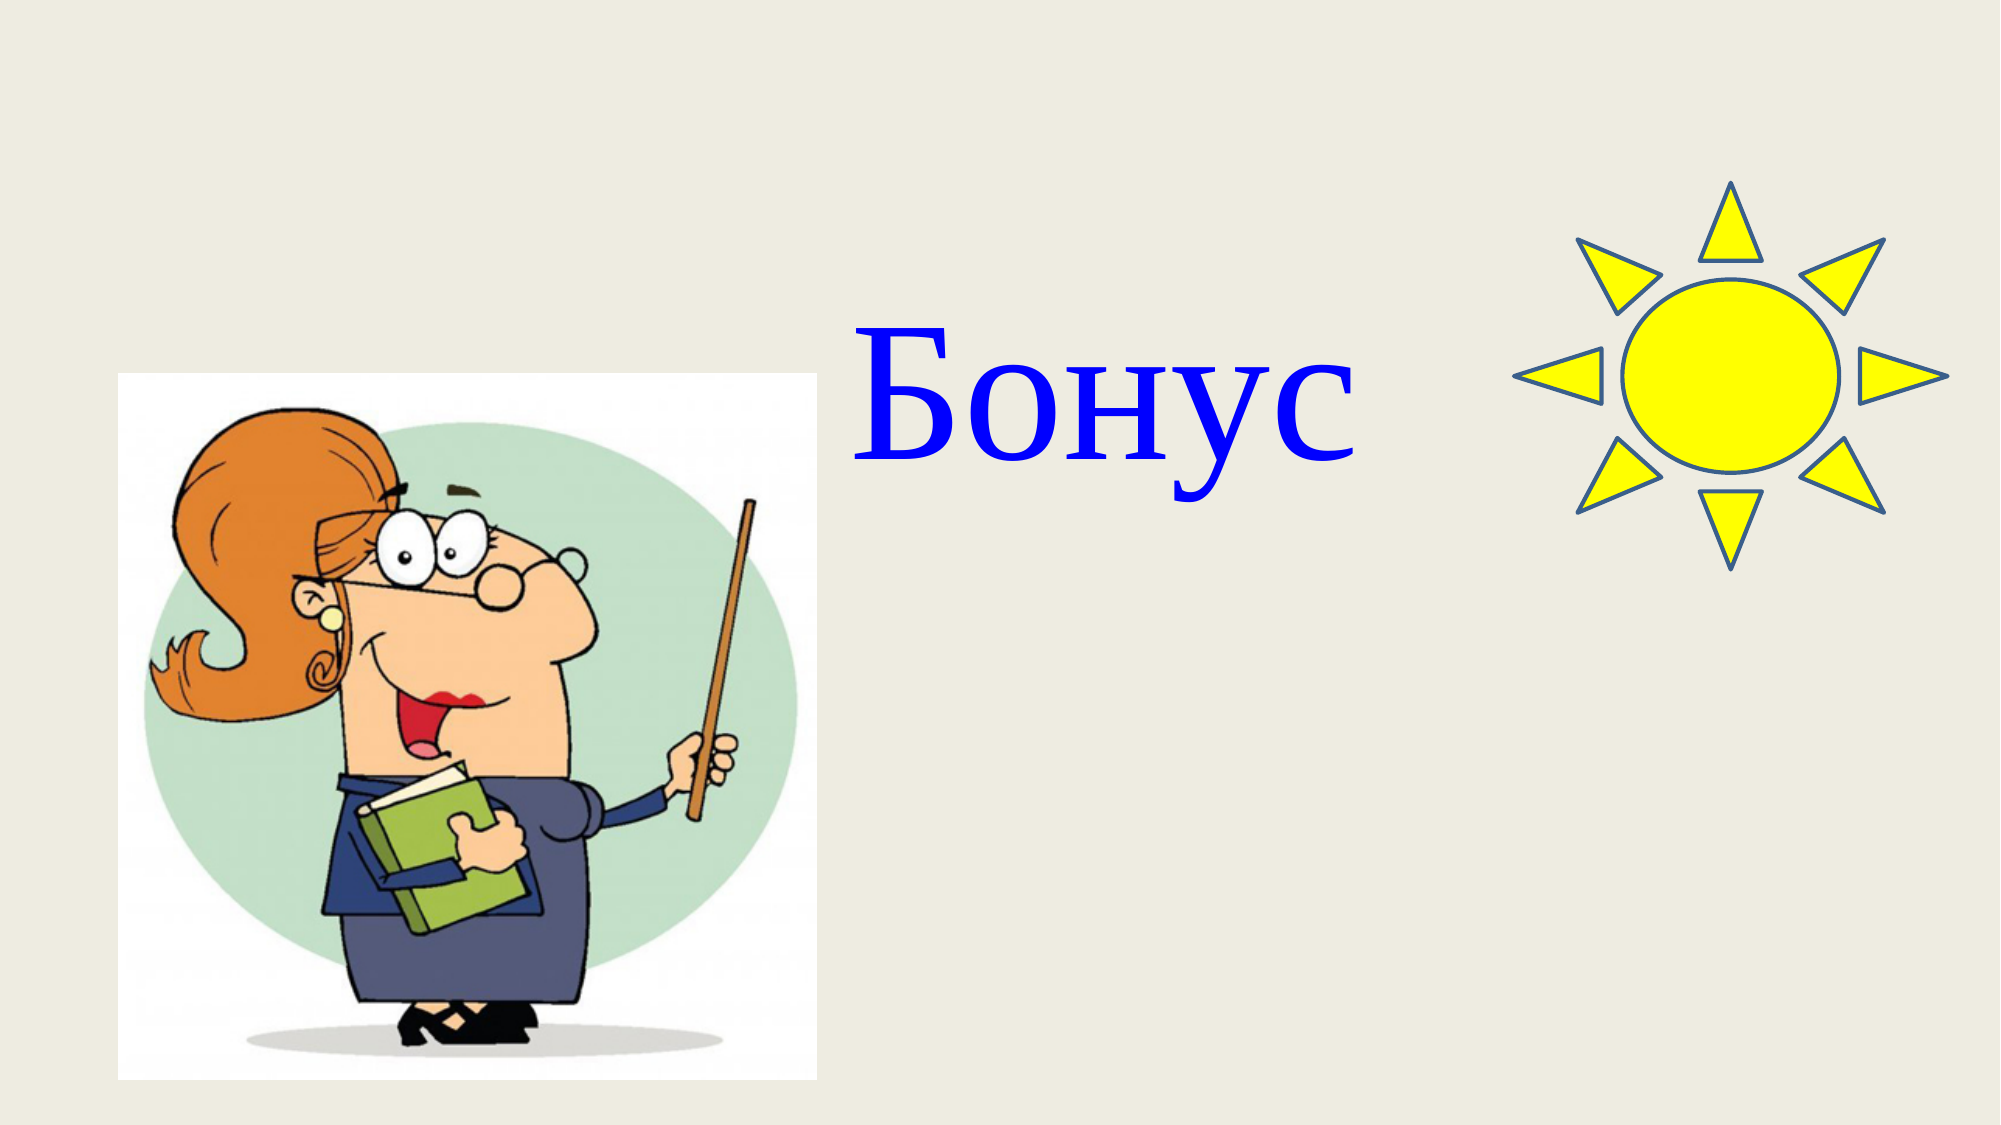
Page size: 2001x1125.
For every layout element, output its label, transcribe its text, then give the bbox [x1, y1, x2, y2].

text_box [1798, 237, 1886, 317]
text_box [1697, 489, 1764, 572]
text_box [1511, 346, 1604, 406]
text_box [1620, 277, 1842, 475]
text_box [1575, 237, 1664, 317]
text_box [1575, 435, 1664, 515]
picture [118, 373, 818, 1081]
text_box [1798, 435, 1886, 515]
text_box [1857, 346, 1950, 406]
text_box [1697, 180, 1764, 263]
text_box Бонус [476, 251, 1783, 507]
